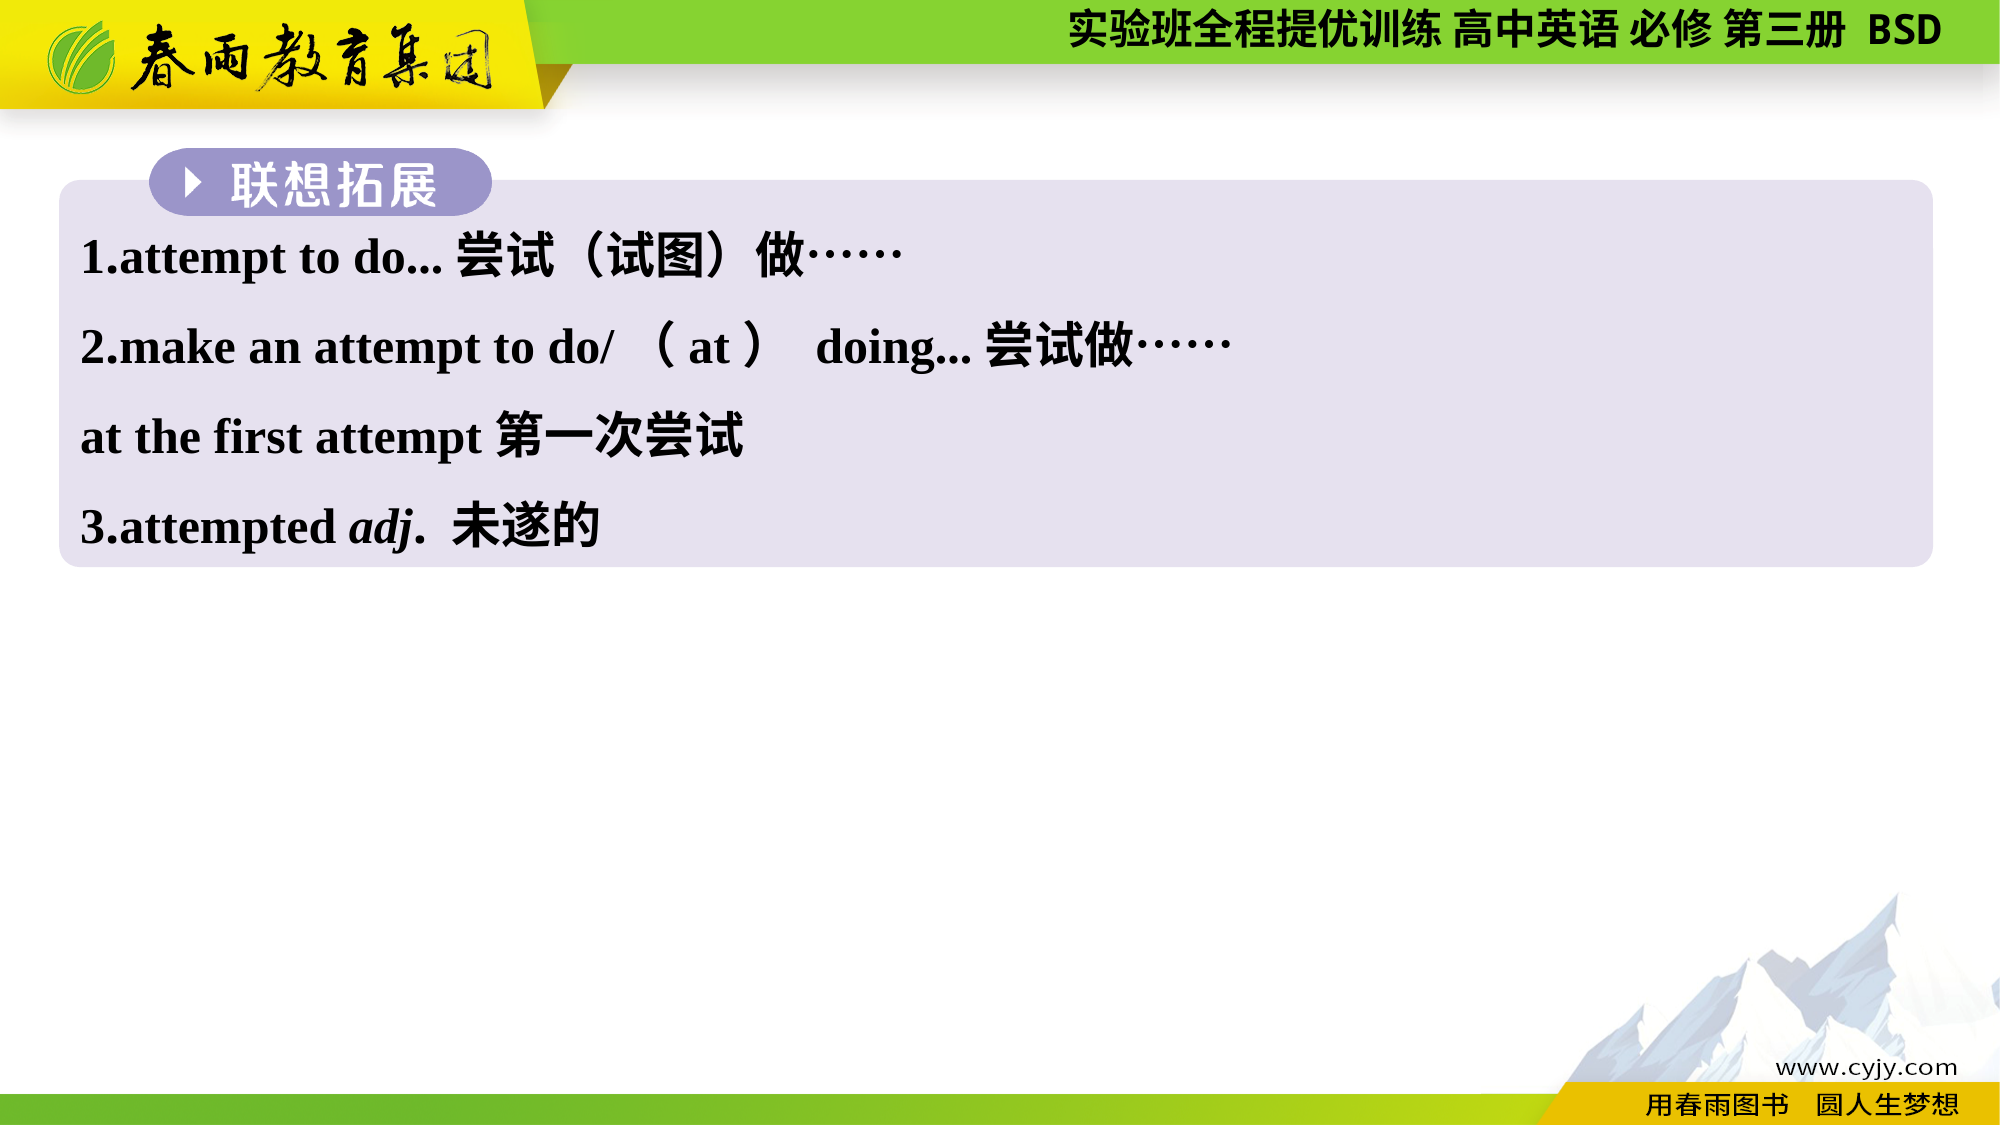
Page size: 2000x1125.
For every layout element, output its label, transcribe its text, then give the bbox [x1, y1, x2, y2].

text_box 1.attempt to do...尝试（试图）做…… 2.make an attempt to do/（at） doing...尝试做…… at the first attempt第一次尝试 3.attempted adj. 未遂的 [59, 179, 1934, 568]
picture [0, 0, 2000, 1125]
